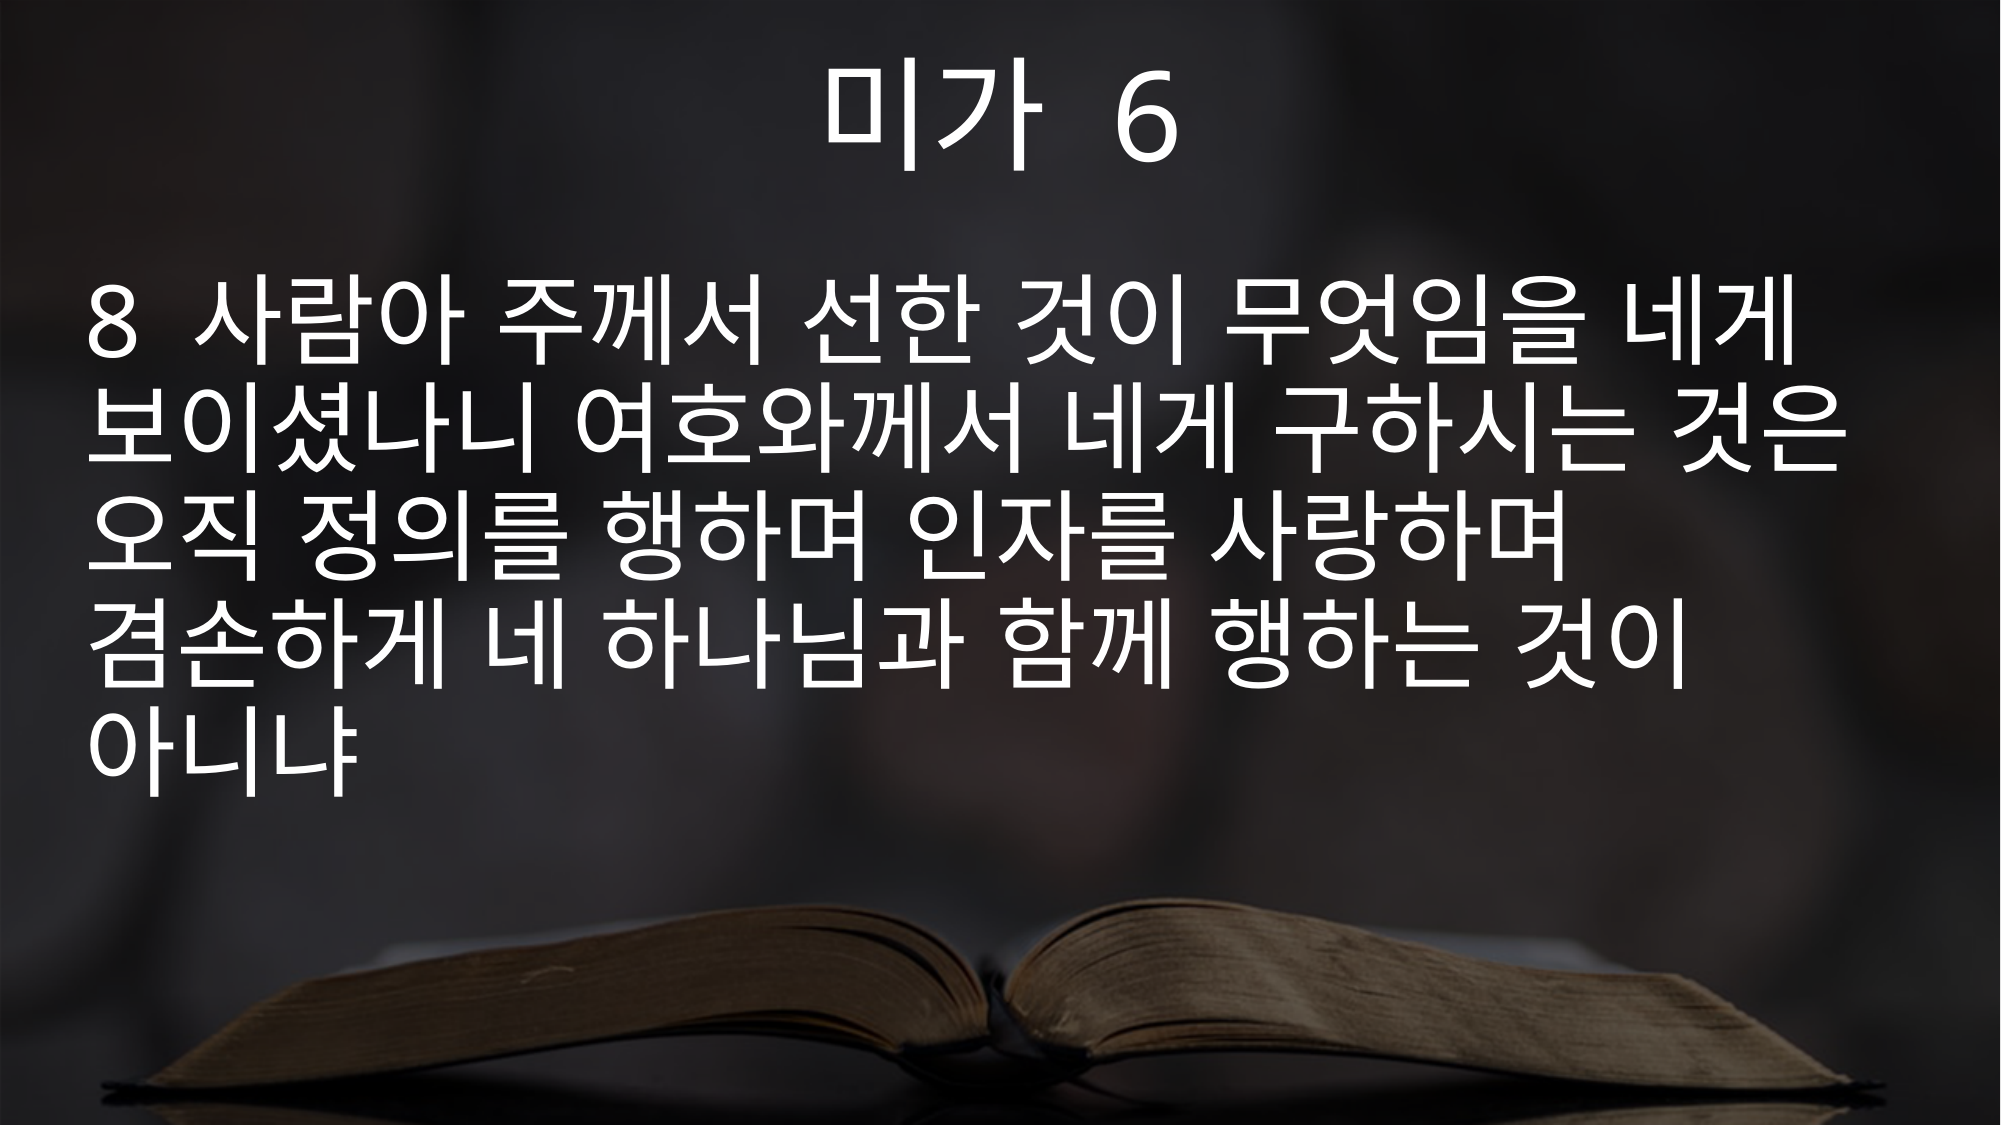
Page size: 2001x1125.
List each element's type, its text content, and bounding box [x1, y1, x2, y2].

picture [0, 0, 2001, 1125]
footer 미가 6 [0, 32, 2000, 192]
list 8 사람아 주께서 선한 것이 무엇임을 네게 보이셨나니 여호와께서 네게 구하시는 것은 오직 정의를 행하며 인자를 사랑하며 겸손하게 네 하나님과 함께 행하는 것이 아니냐 [69, 263, 1953, 423]
